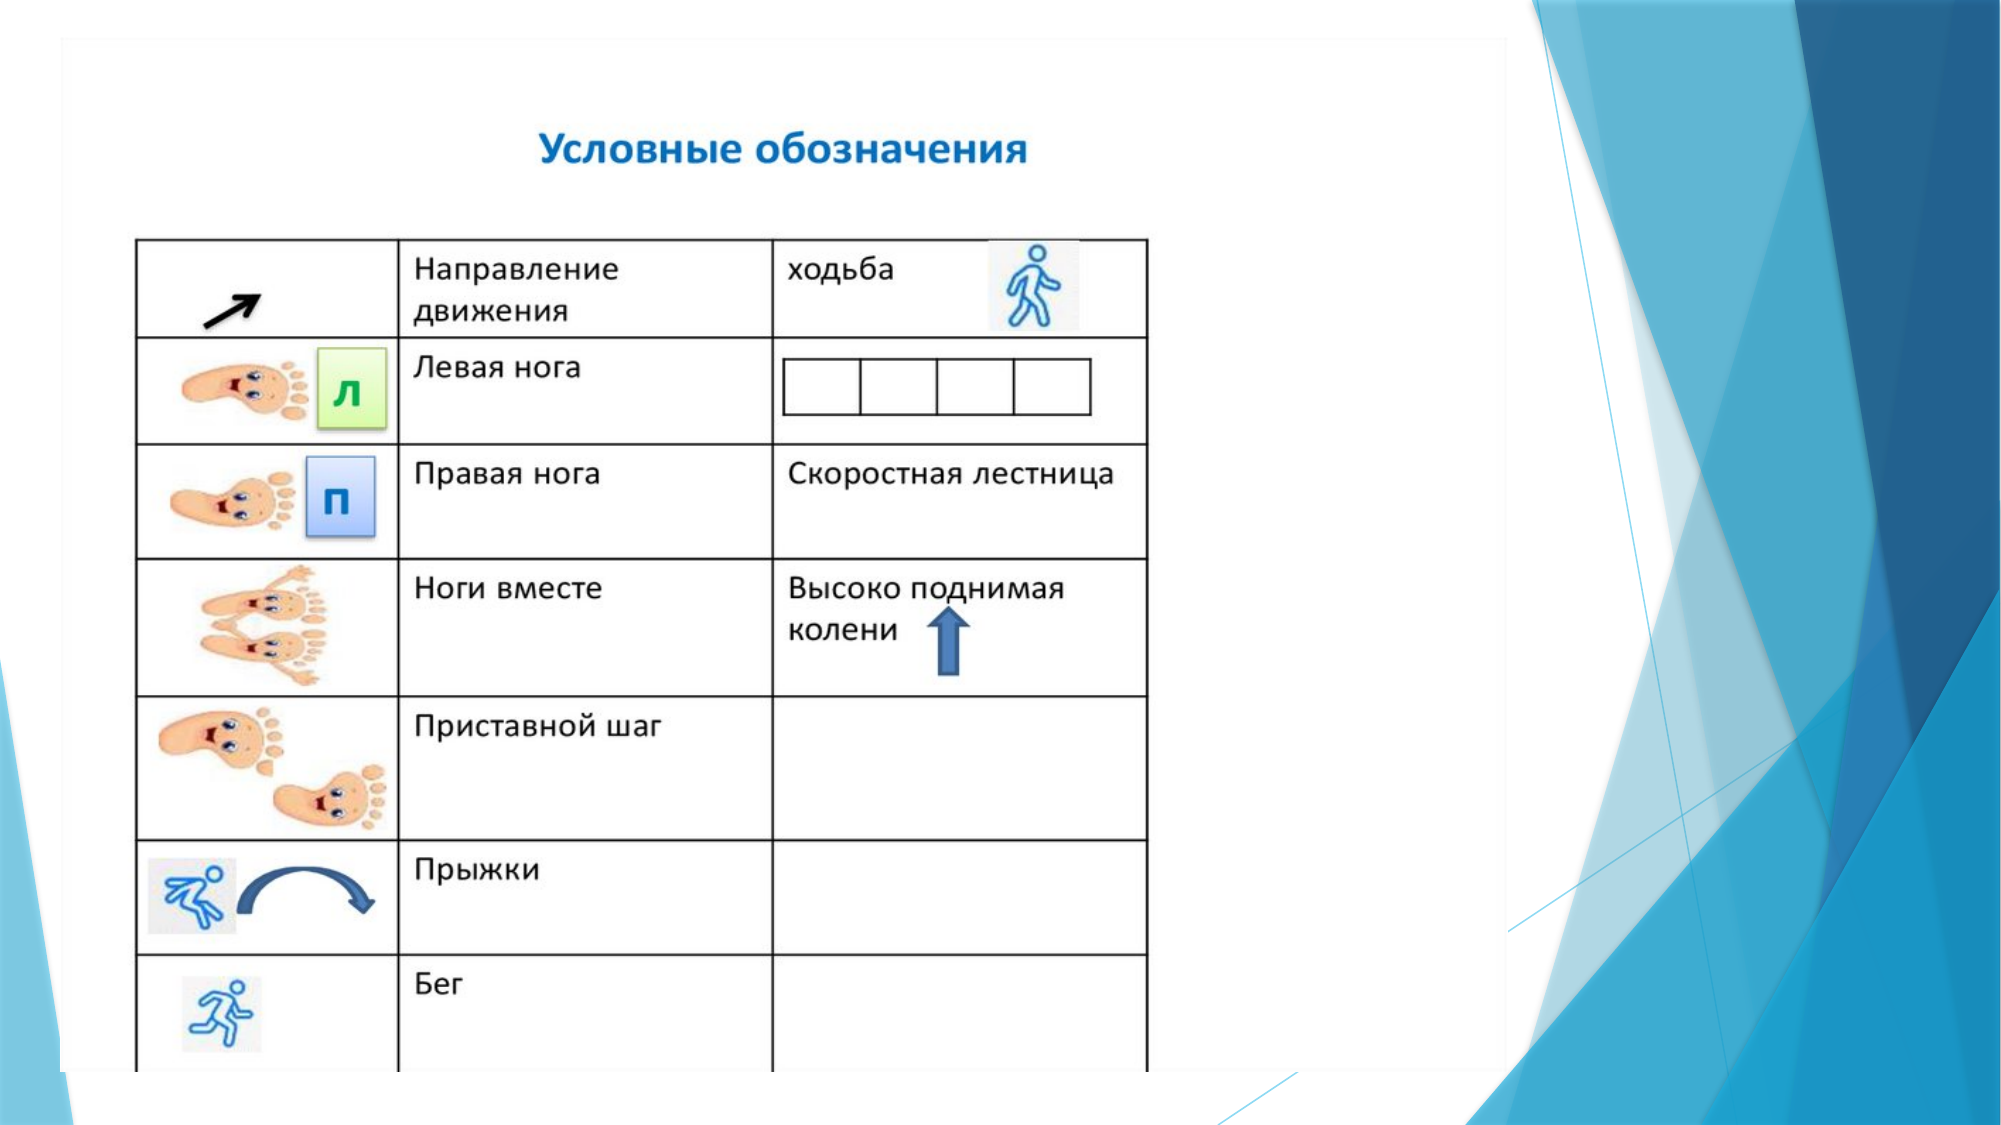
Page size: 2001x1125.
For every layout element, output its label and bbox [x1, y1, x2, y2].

picture [59, 36, 1509, 1072]
